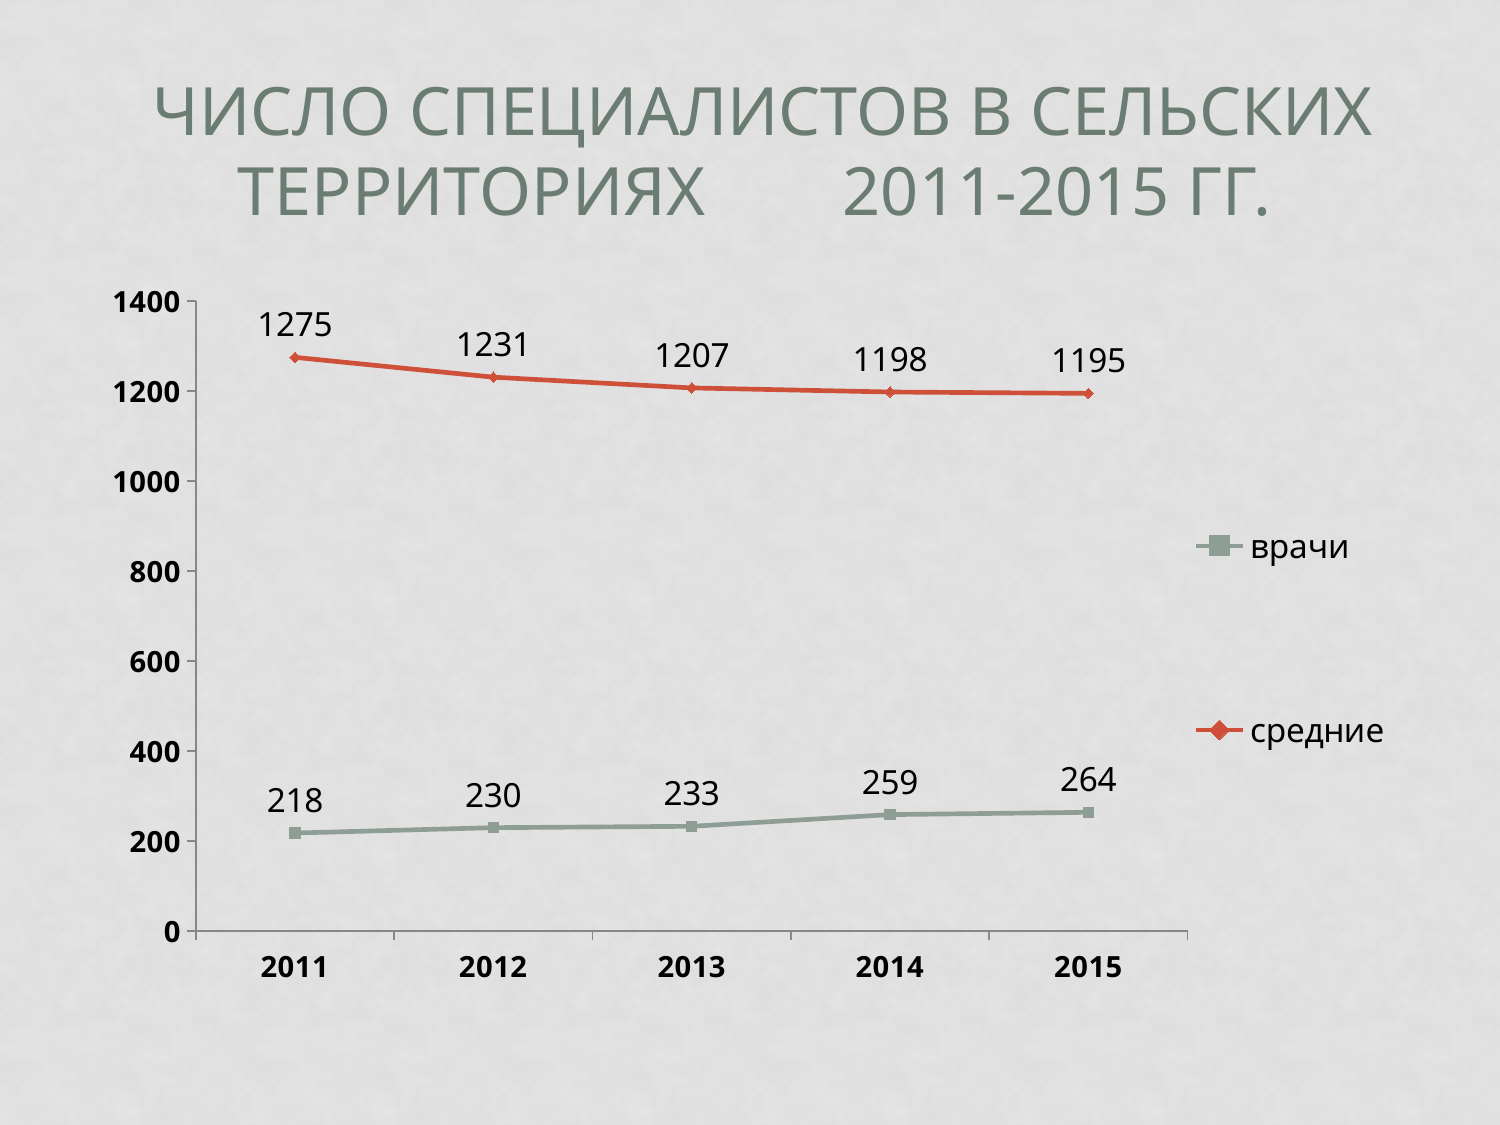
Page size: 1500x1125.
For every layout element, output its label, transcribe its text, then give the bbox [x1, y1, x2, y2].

title Число специалистов в сельских территориях 2011-2015 гг. [88, 54, 1439, 243]
chart [88, 255, 1439, 998]
